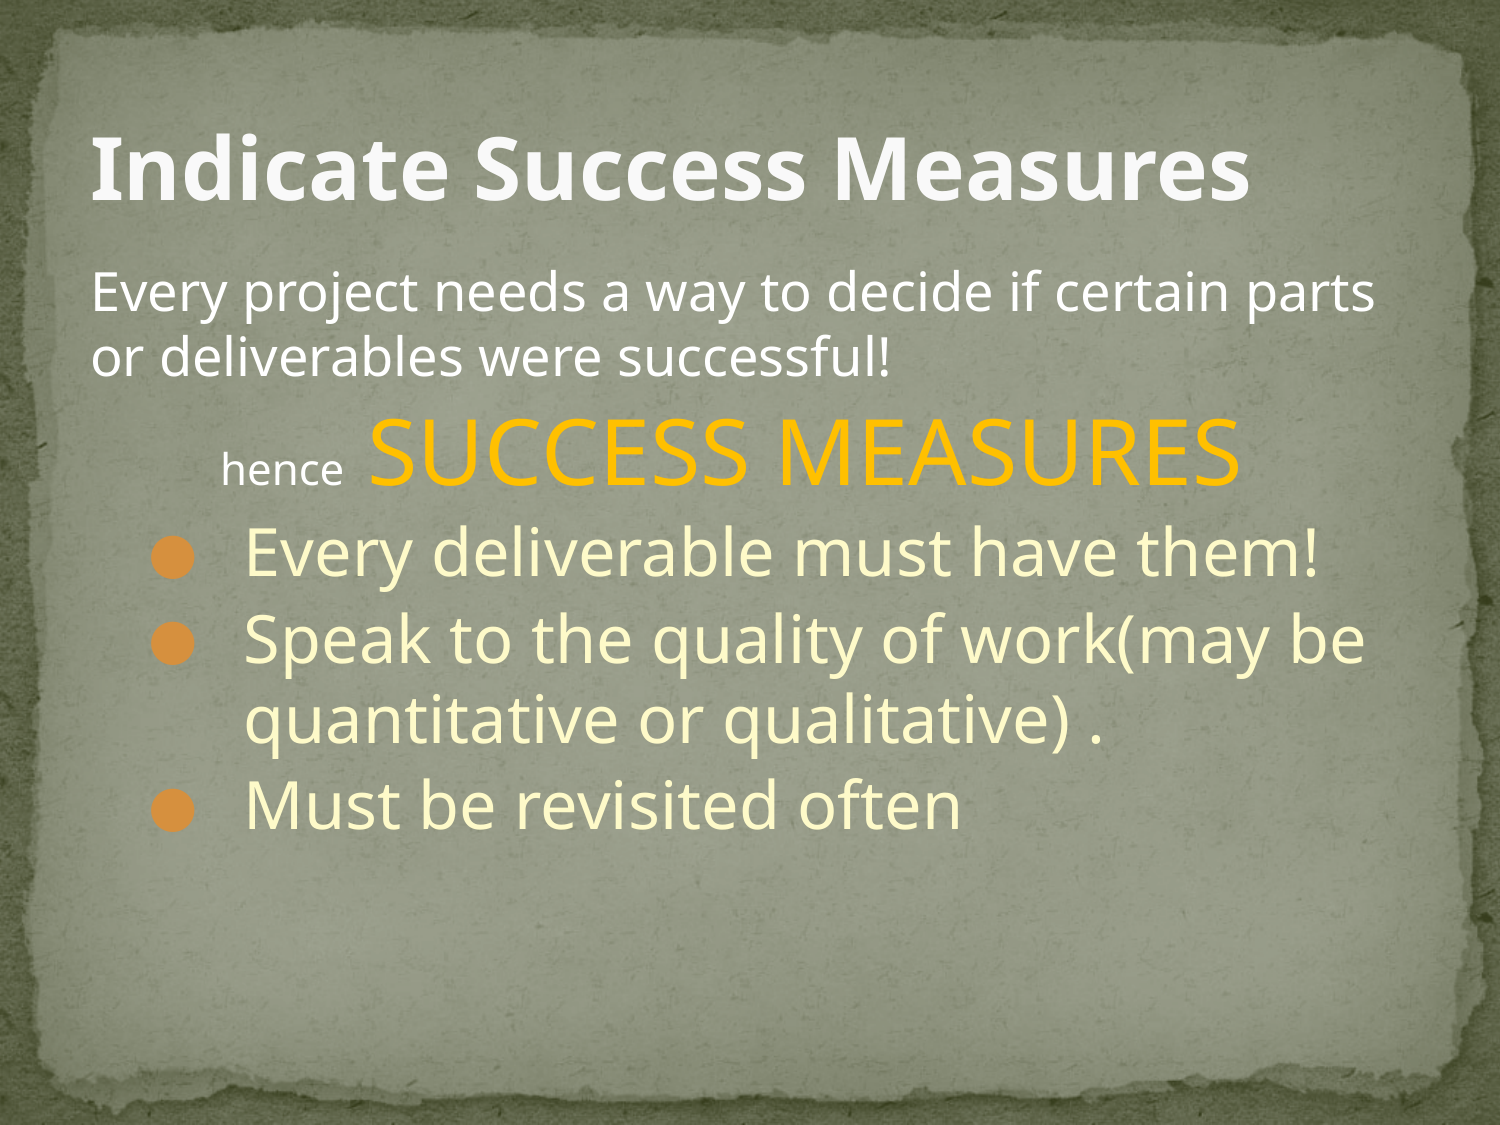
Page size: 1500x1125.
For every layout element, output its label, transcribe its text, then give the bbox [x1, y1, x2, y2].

list Every project needs a way to decide if certain parts or deliverables were successful! hence SUCCESS MEASURES Every deliverable must have them! Speak to the quality of work(may be quantitative or qualitative) . Must be revisited often [75, 249, 1425, 1000]
picture [0, 0, 1500, 1125]
title Indicate Success Measures [75, 24, 1425, 225]
